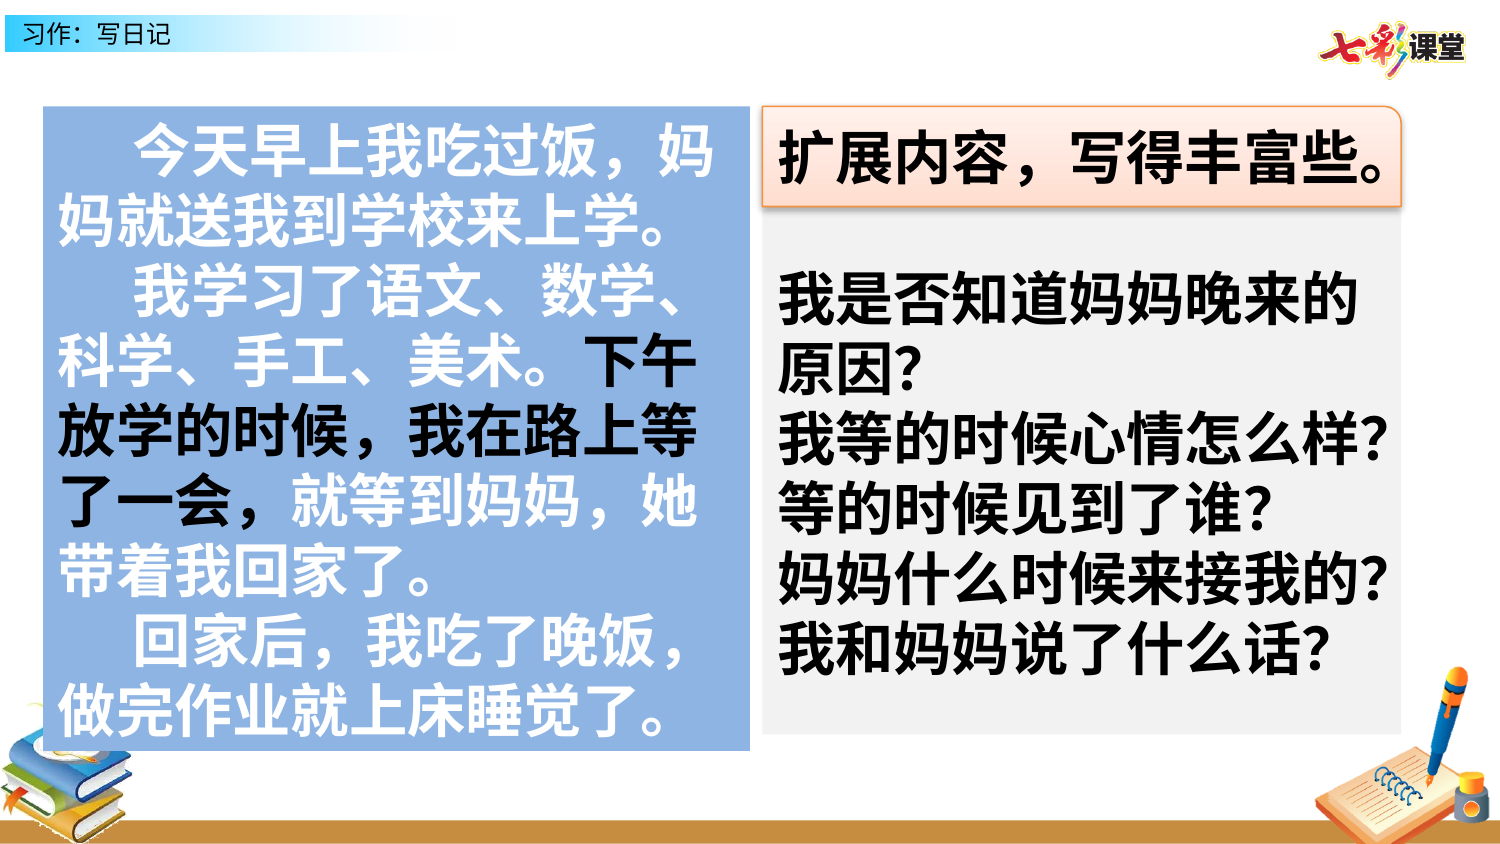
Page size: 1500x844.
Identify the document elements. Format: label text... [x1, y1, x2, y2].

text_box 扩展内容，写得丰富些。 [761, 105, 1402, 208]
text_box 今天早上我吃过饭，妈妈就送我到学校来上学。 我学习了语文、数学、科学、手工、美术。下午放学的时候，我在路上等了一会，就等到妈妈，她带着我回家了。 回家后，我吃了晚饭，做完作业就上床睡觉了。 [43, 106, 750, 751]
picture [1303, 652, 1500, 844]
text_box 我是否知道妈妈晚来的原因？ 我等的时候心情怎么样？ 等的时候见到了谁？ 妈妈什么时候来接我的？ 我和妈妈说了什么话？ [760, 214, 1403, 736]
picture [1316, 20, 1468, 80]
picture [0, 700, 146, 844]
